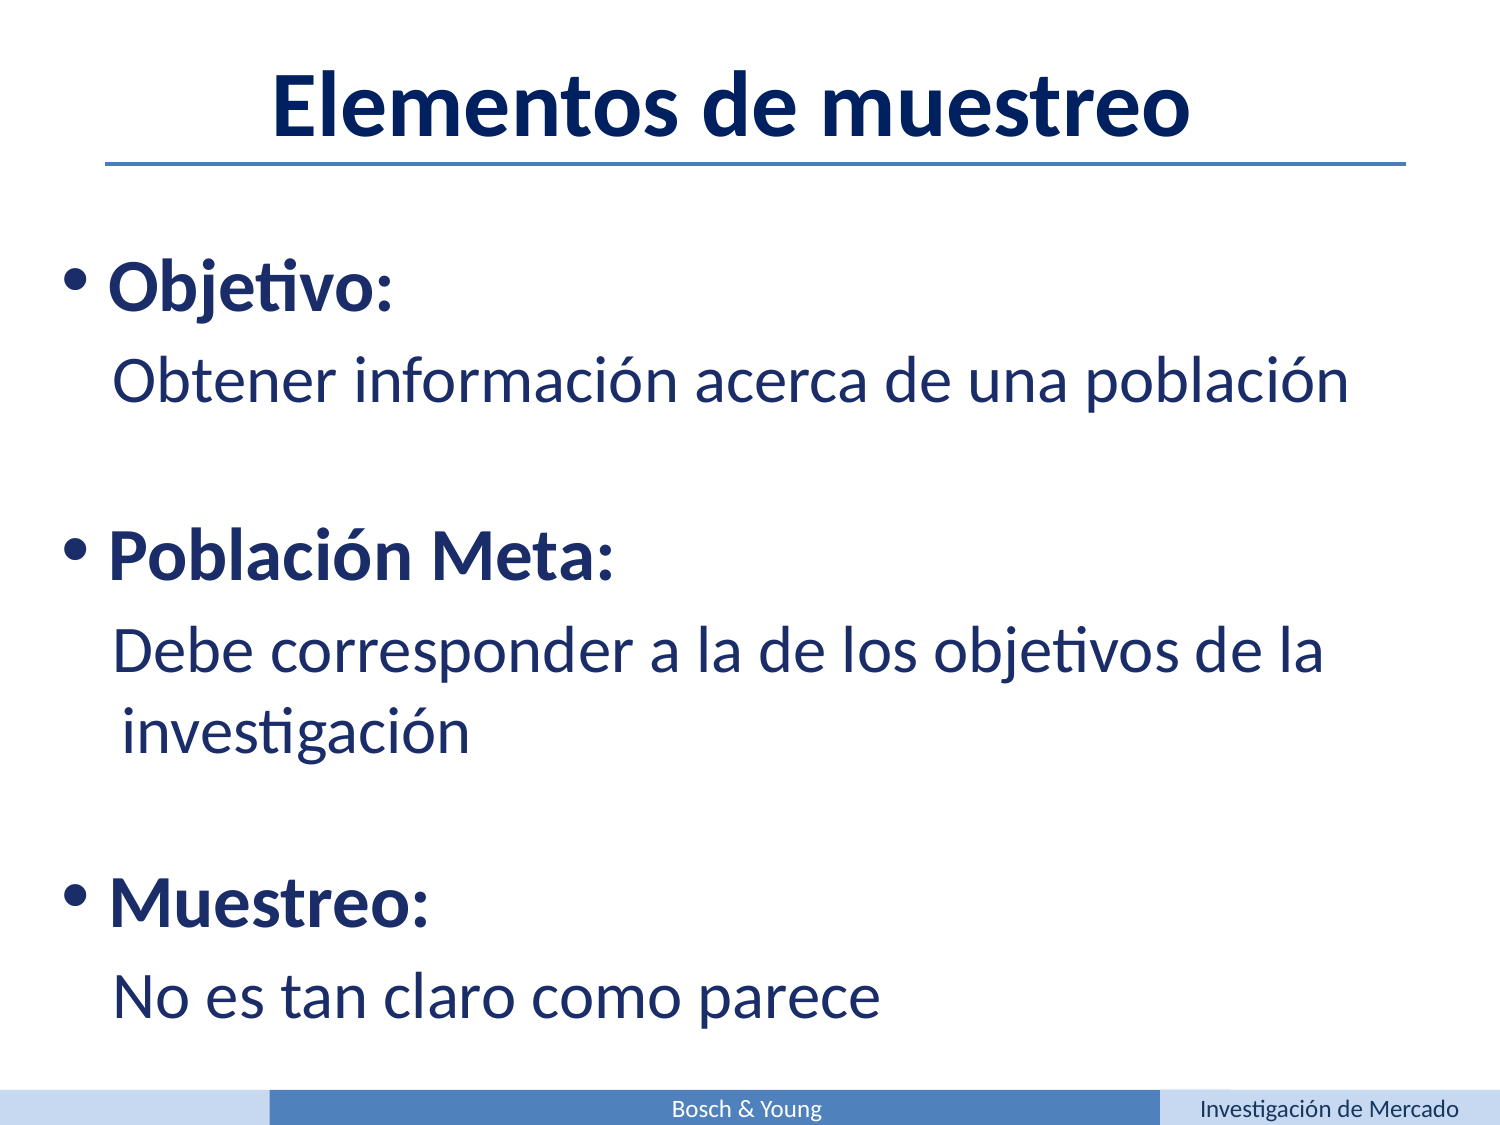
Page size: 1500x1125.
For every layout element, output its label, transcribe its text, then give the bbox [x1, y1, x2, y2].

text_box Población Meta: Debe corresponder a la de los objetivos de la investigación [46, 492, 1500, 775]
text_box Investigación de Mercado [1158, 1088, 1500, 1125]
text_box Bosch & Young [272, 1088, 1158, 1125]
text_box Elementos de muestreo [46, 35, 1418, 163]
text_box [0, 1088, 272, 1125]
text_box Muestreo: No es tan claro como parece [46, 838, 1500, 1041]
text_box Objetivo: Obtener información acerca de una población [46, 222, 1500, 425]
